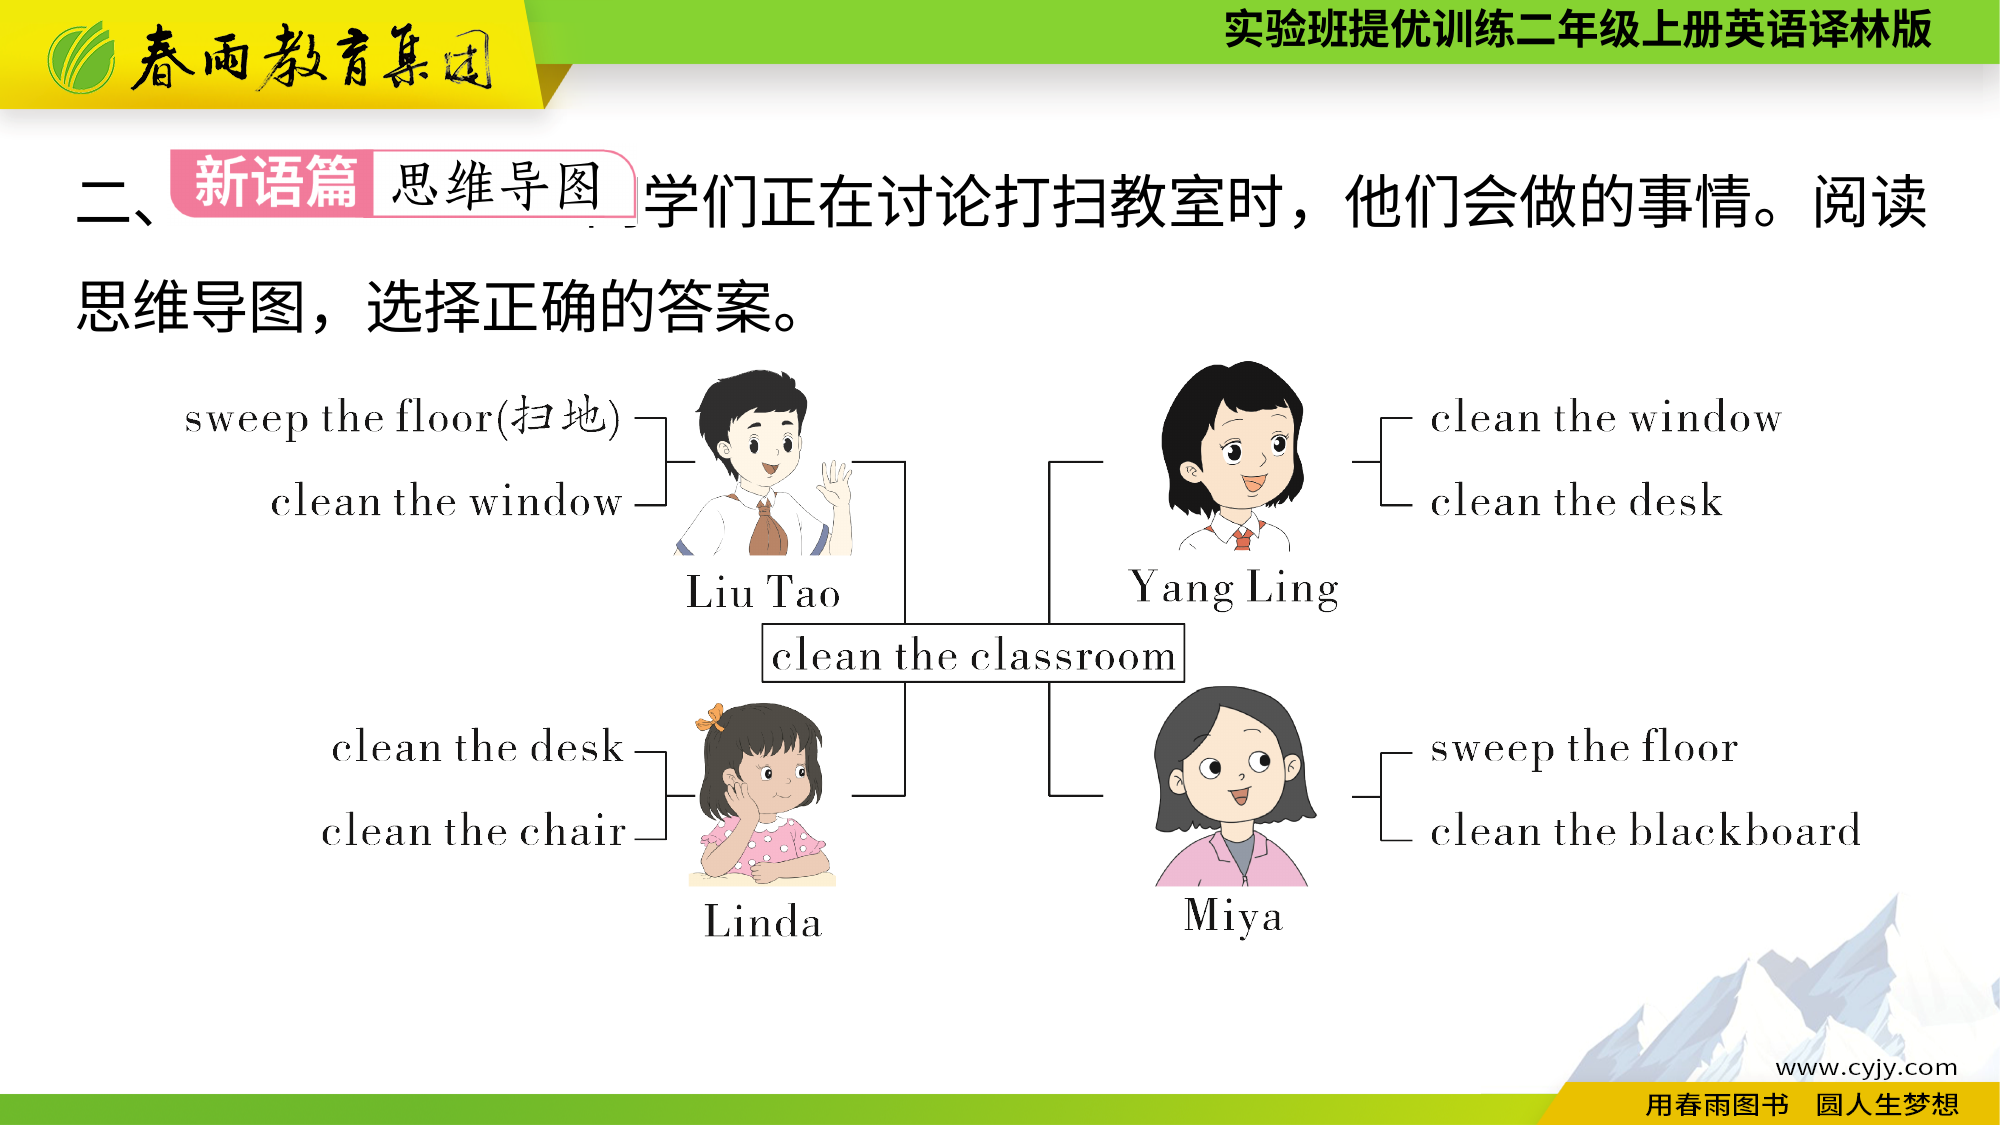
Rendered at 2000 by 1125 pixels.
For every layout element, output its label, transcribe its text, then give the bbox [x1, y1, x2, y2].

picture [0, 0, 2000, 1125]
list 二、 同学们正在讨论打扫教室时，他们会做的事情。阅读思维导图，选择正确的答案。 [59, 122, 1944, 350]
